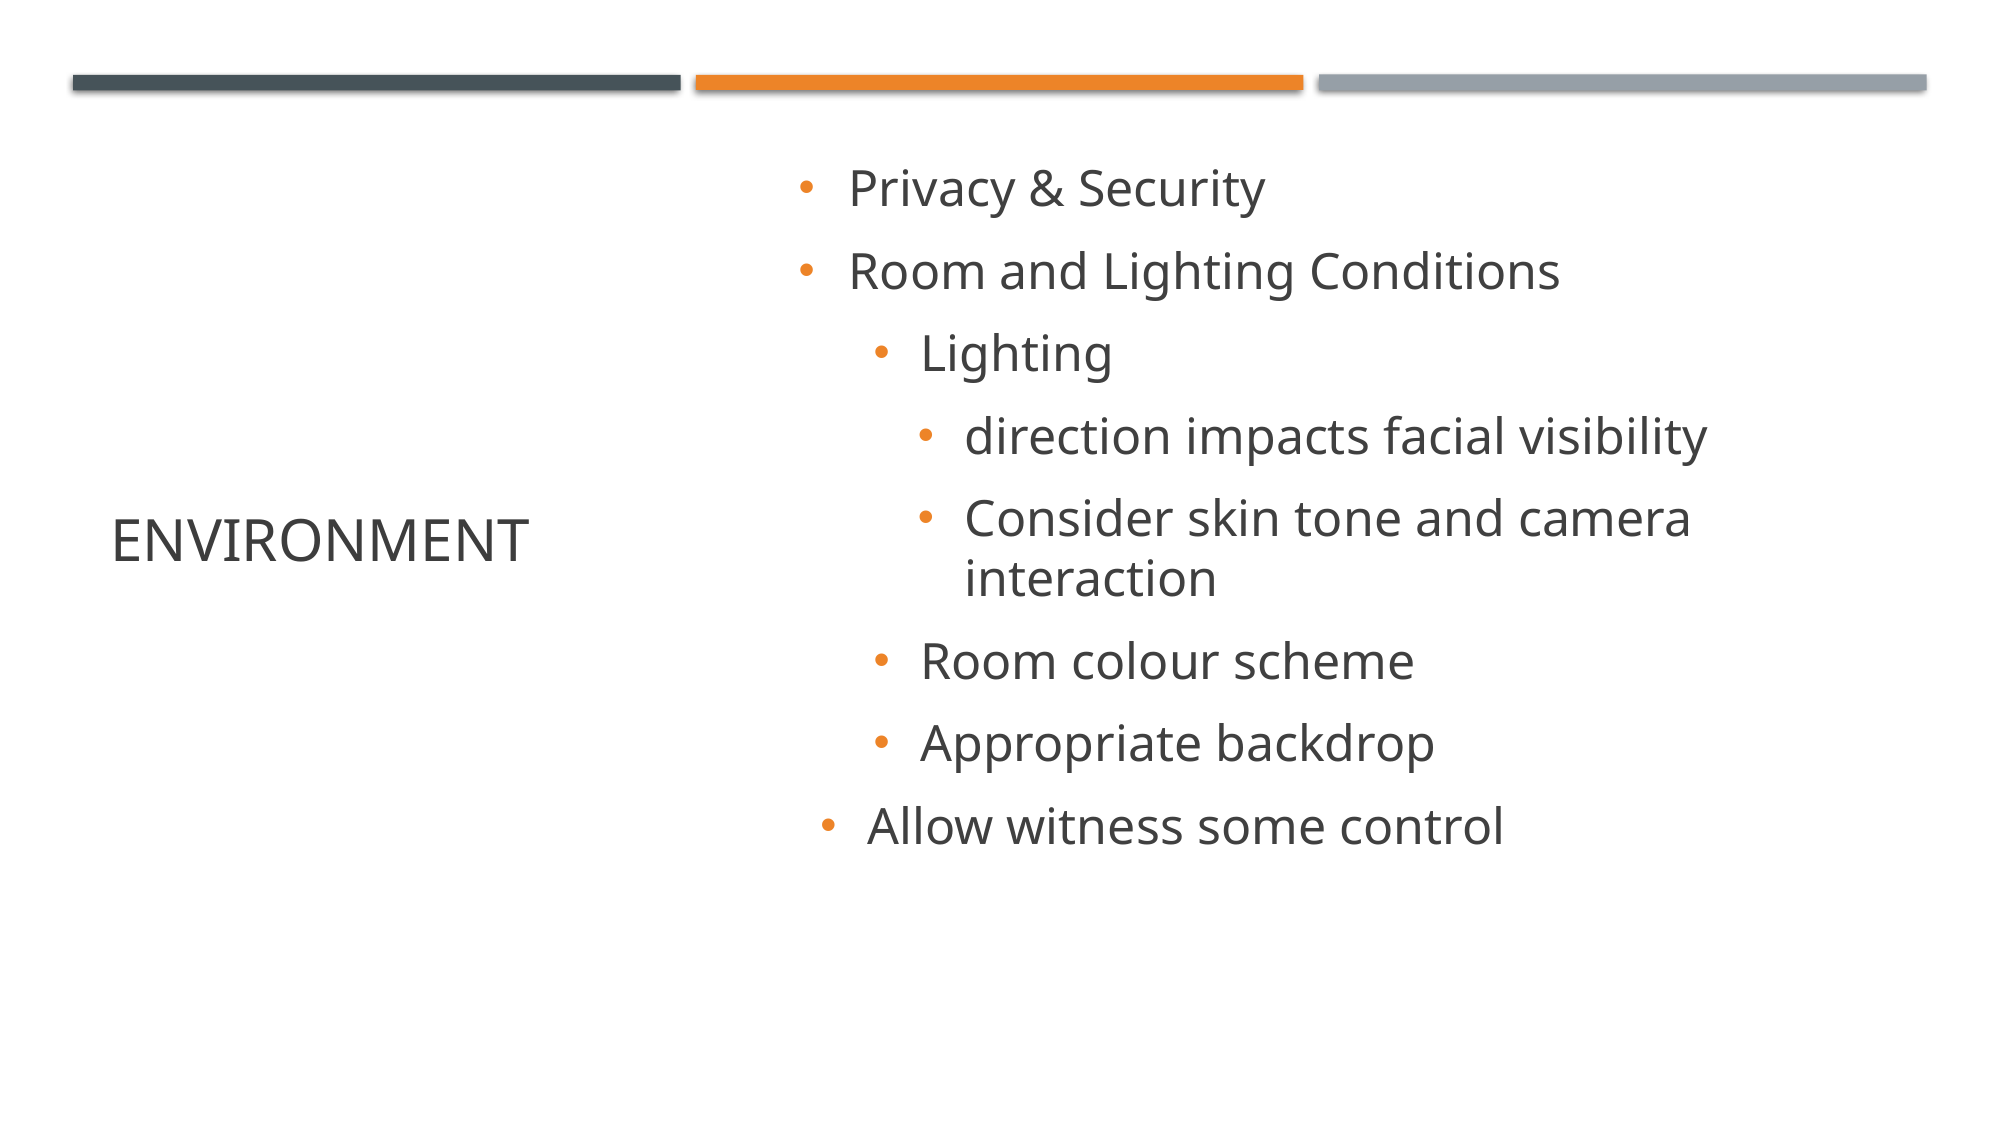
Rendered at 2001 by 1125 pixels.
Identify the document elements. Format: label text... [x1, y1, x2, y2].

title environment [95, 115, 764, 962]
list Privacy & Security Room and Lighting Conditions Lighting direction impacts facial visibility Consider skin tone and camera interaction Room colour scheme Appropriate backdrop Allow witness some control [783, 115, 1848, 962]
